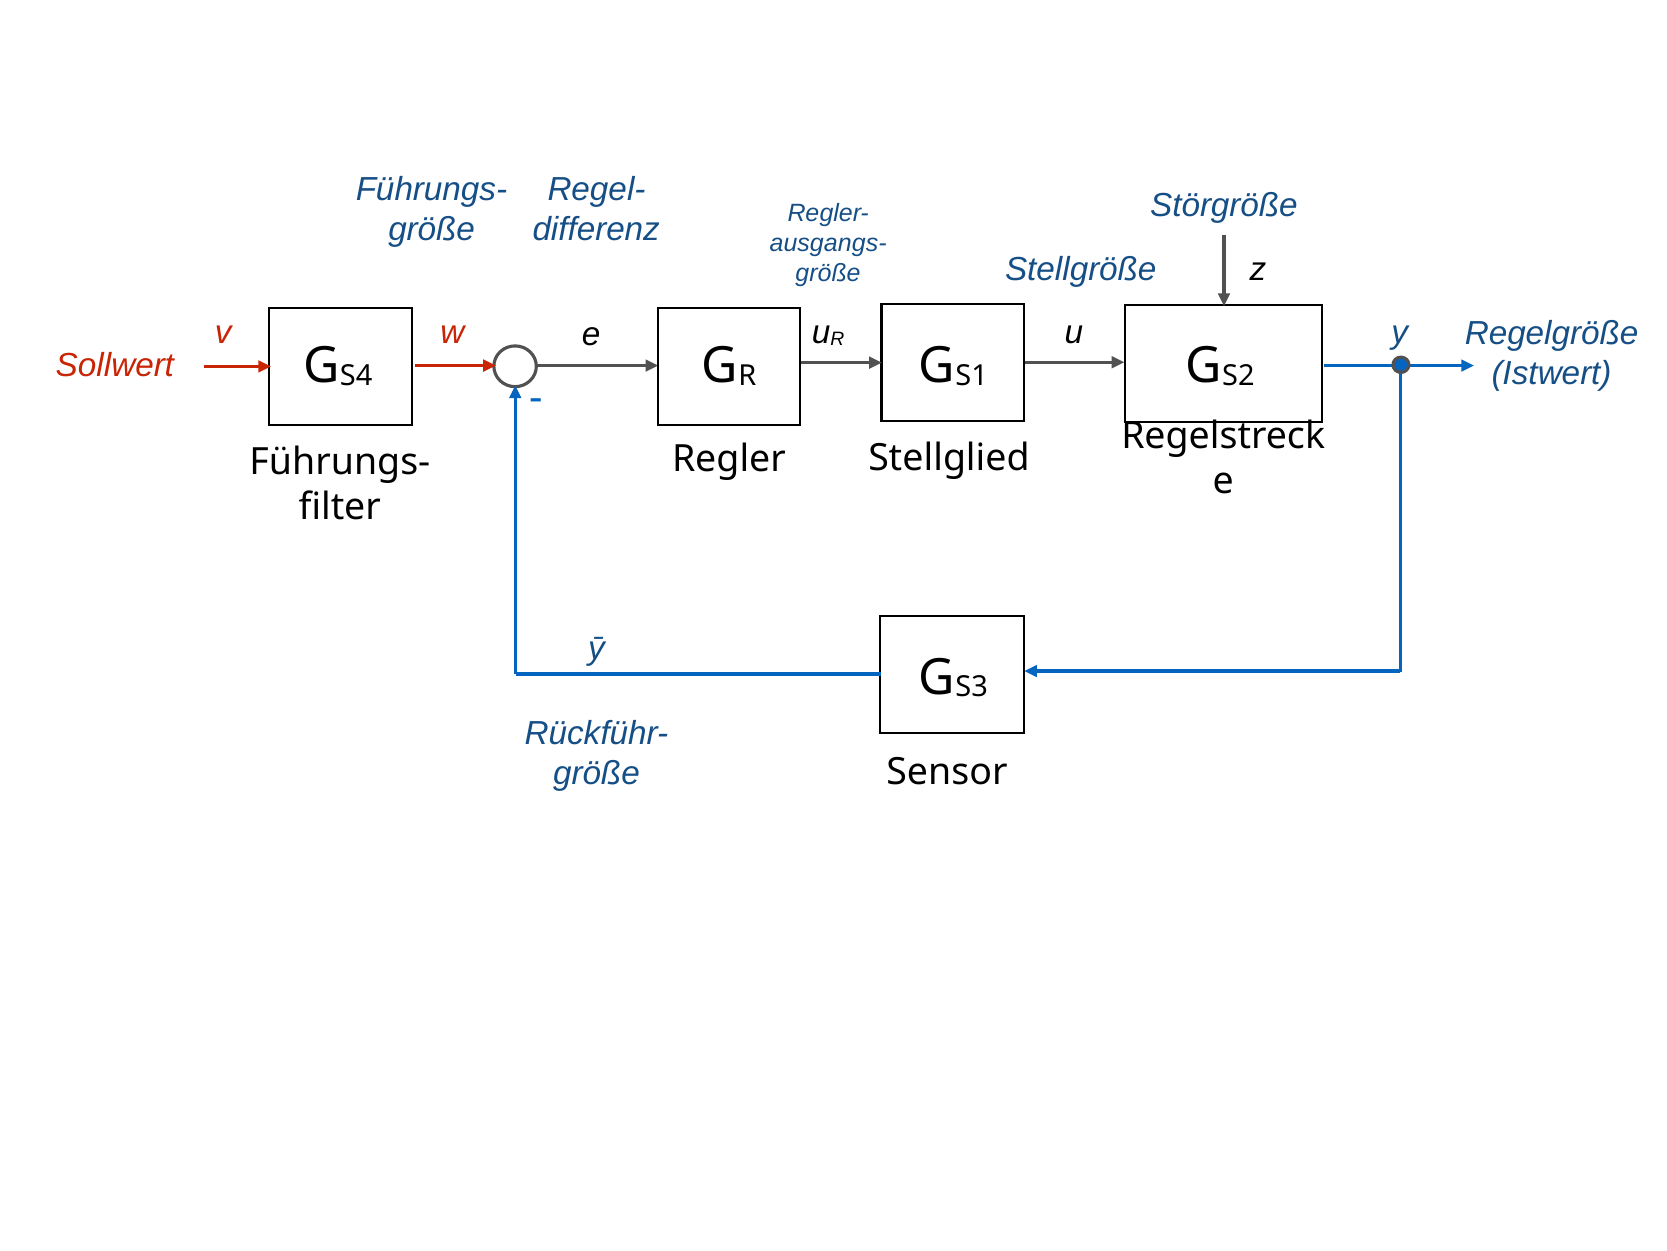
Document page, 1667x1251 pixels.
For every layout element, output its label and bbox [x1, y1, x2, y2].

text_box [8, 160, 1659, 806]
